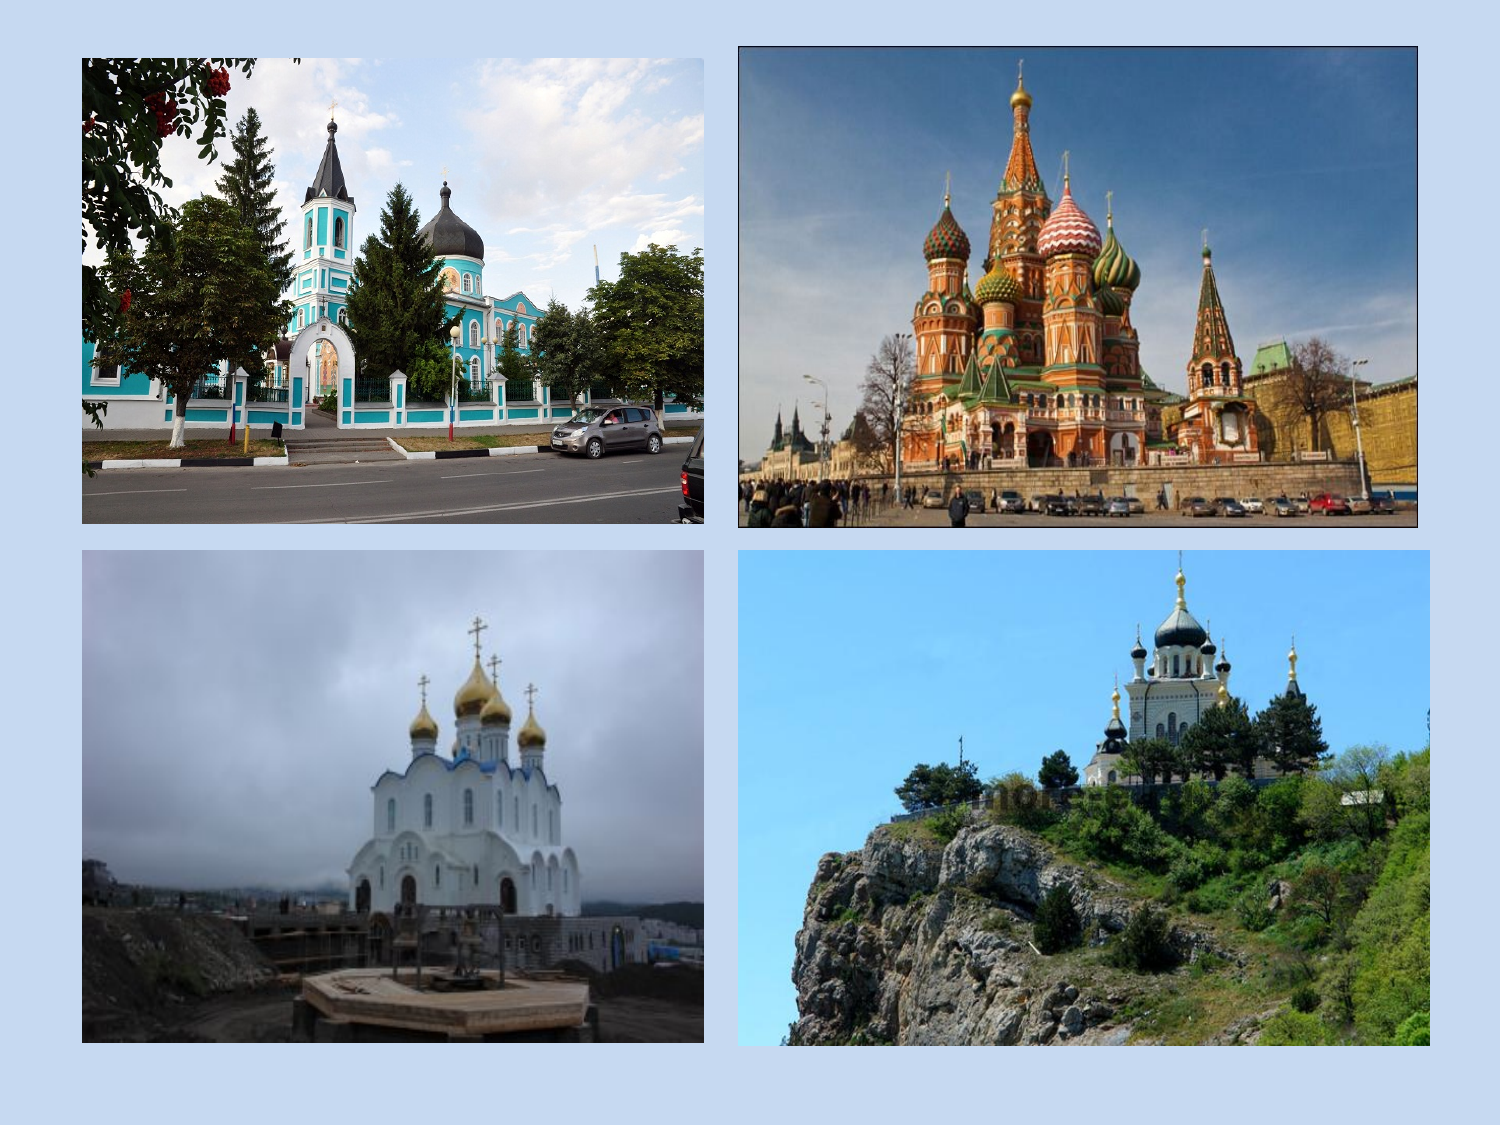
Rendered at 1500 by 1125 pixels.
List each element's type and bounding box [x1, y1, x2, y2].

picture [737, 550, 1430, 1046]
list [81, 58, 704, 524]
picture [81, 550, 704, 1044]
picture [738, 46, 1419, 528]
